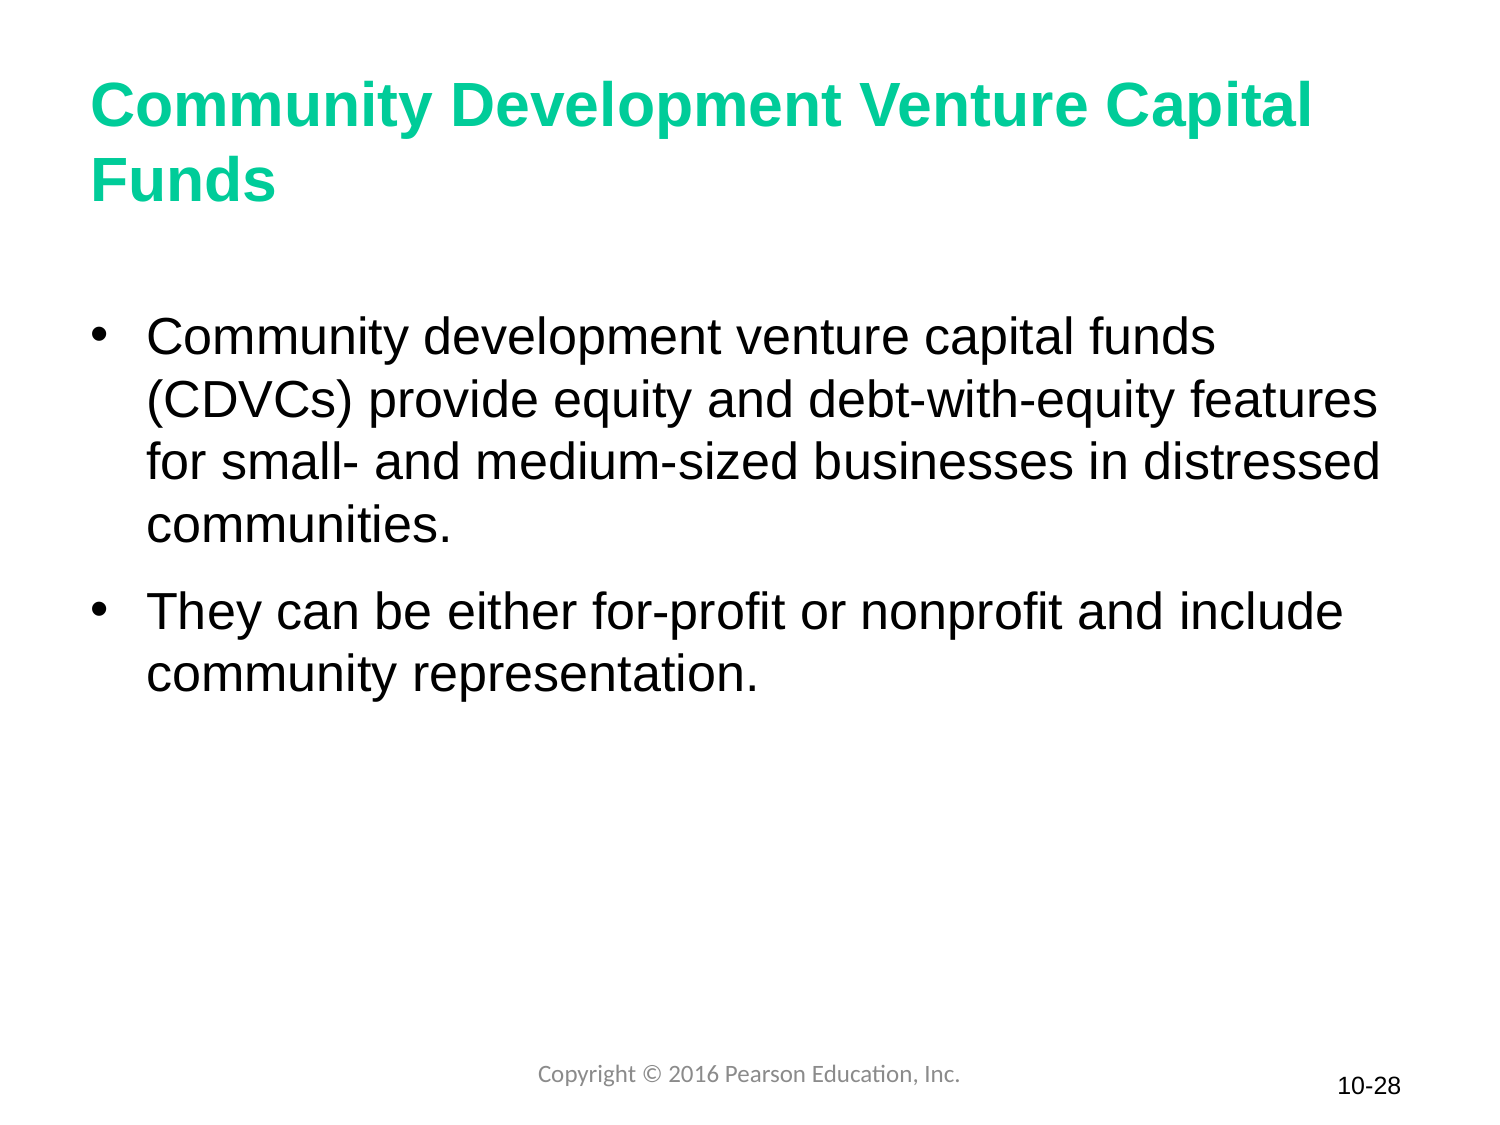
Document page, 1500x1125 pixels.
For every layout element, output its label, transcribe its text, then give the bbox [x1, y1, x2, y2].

title Community Development Venture Capital Funds [75, 45, 1425, 233]
list Community development venture capital funds (CDVCs) provide equity and debt-with-equity features for small- and medium-sized businesses in distressed communities. They can be either for-profit or nonprofit and include community representation. [75, 295, 1425, 1038]
footer Copyright © 2016 Pearson Education, Inc. [512, 1042, 988, 1103]
